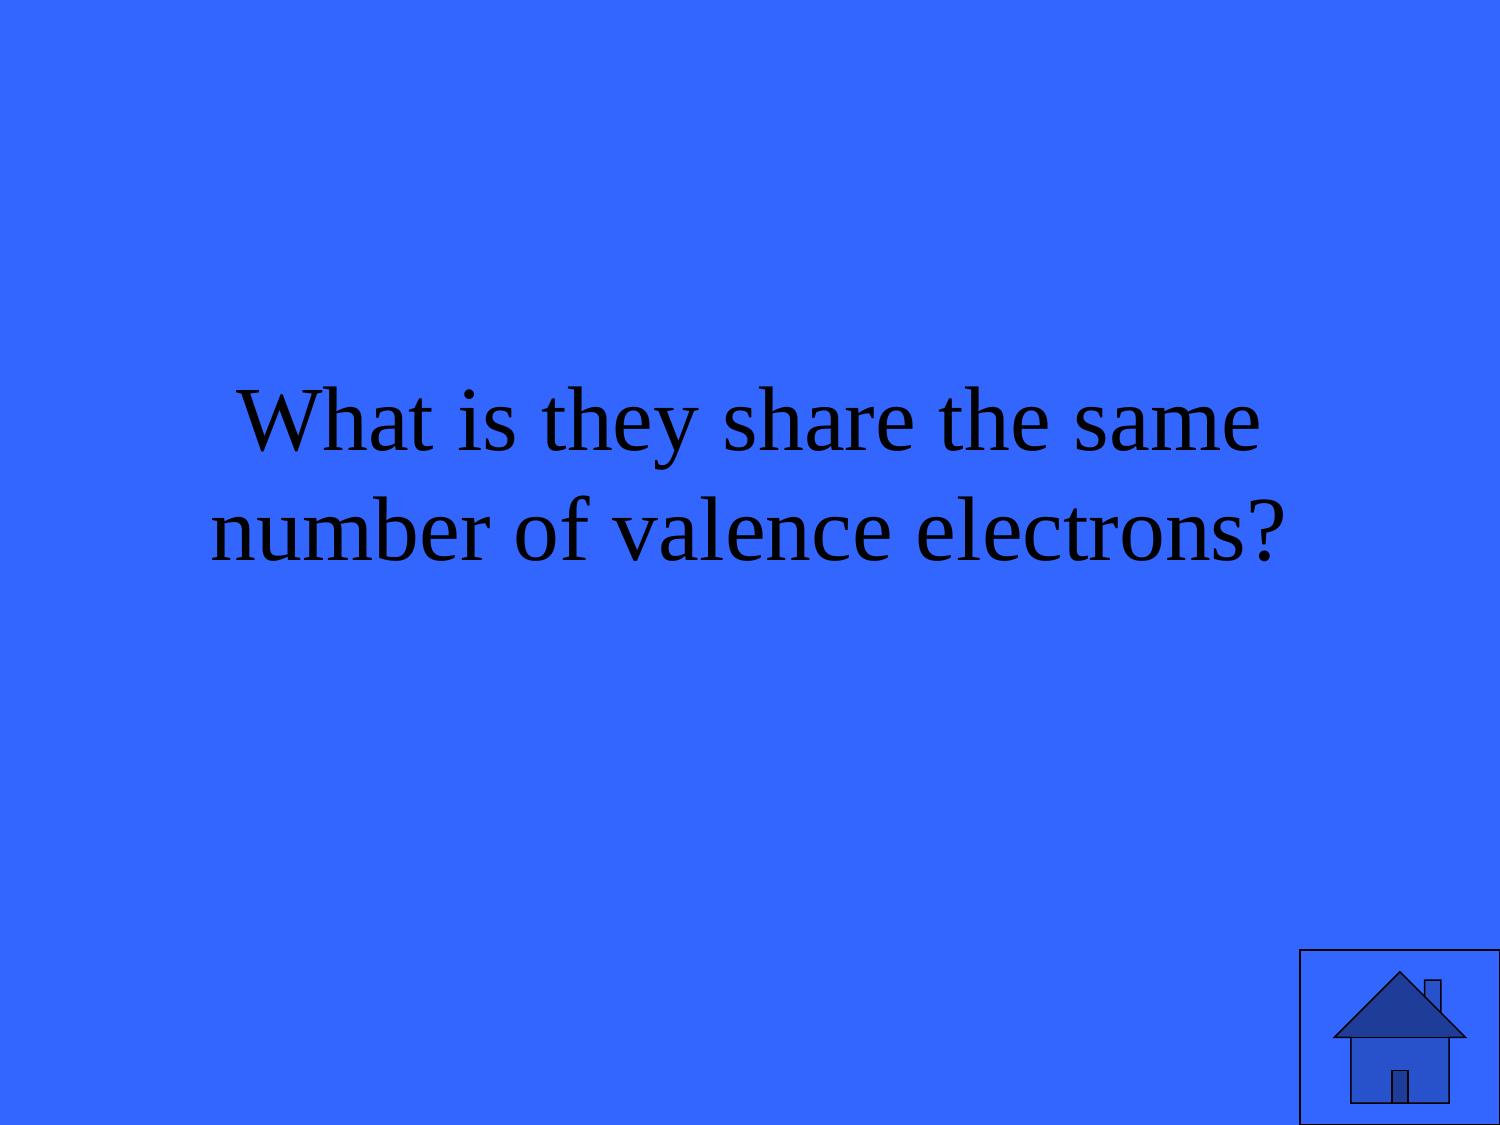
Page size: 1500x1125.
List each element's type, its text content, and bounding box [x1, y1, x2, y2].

text_box [1299, 950, 1500, 1125]
title What is they share the same number of valence electrons? [112, 374, 1388, 563]
